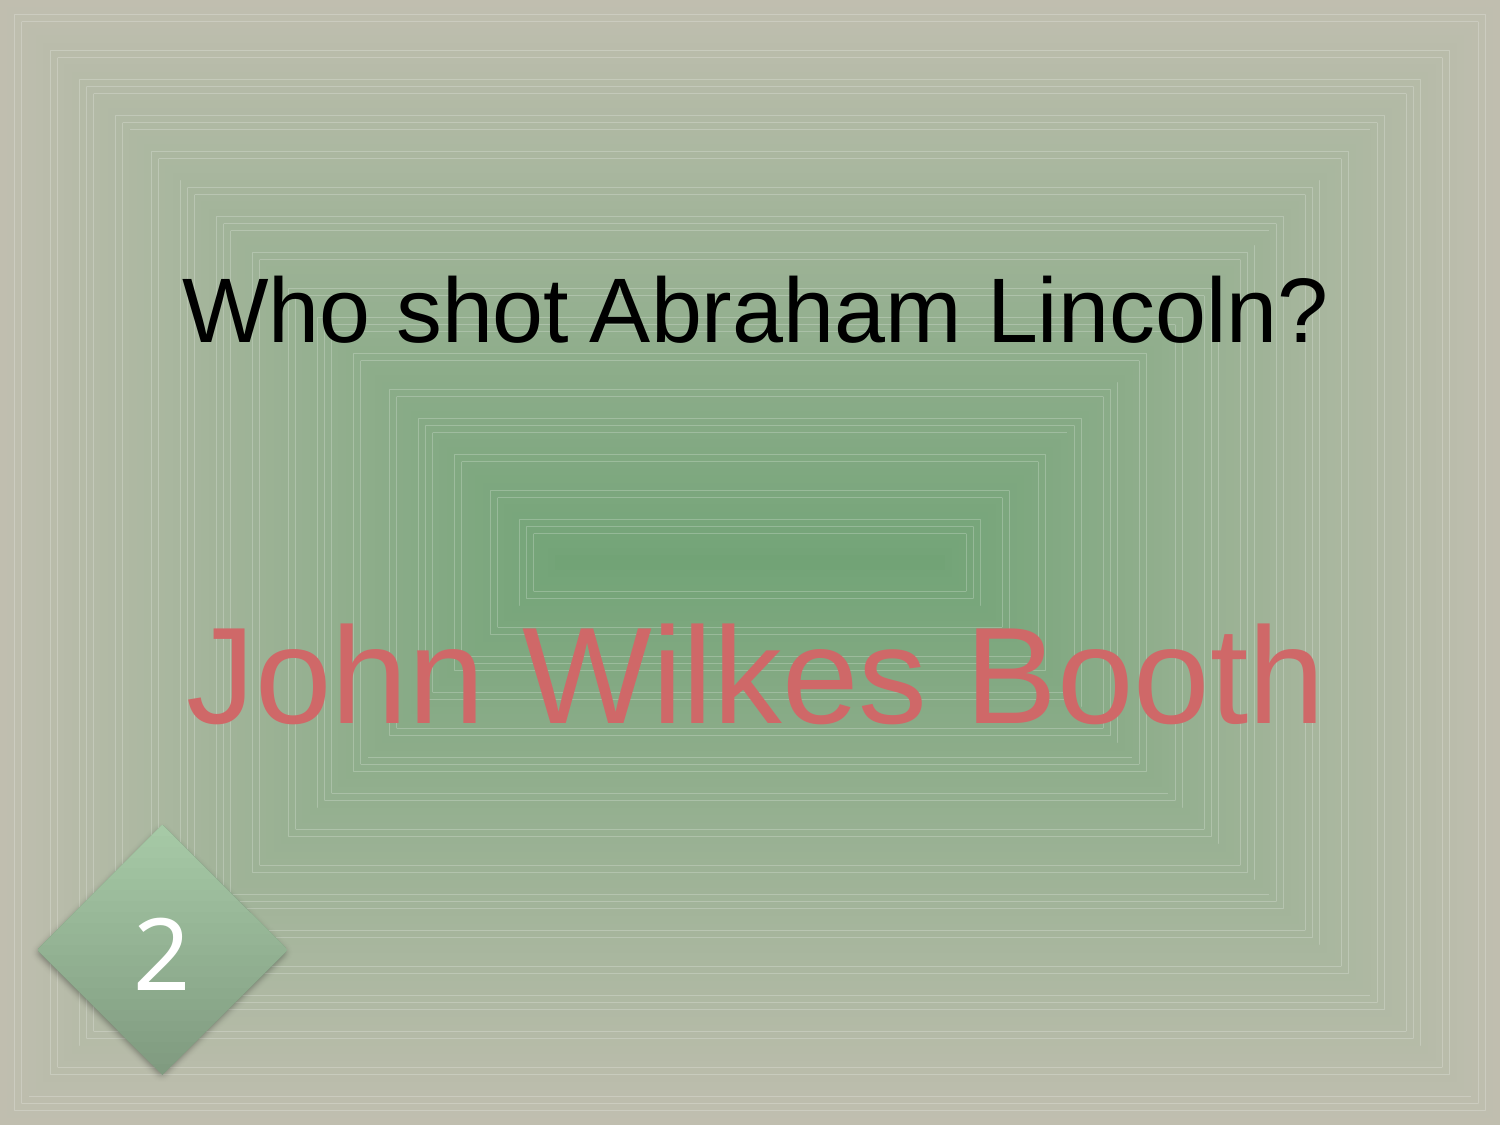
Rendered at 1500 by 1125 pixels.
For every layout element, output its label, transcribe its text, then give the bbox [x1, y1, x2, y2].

text_box John Wilkes Booth [112, 500, 1400, 838]
text_box 2 [37, 838, 288, 1075]
title Who shot Abraham Lincoln? [112, 137, 1401, 476]
